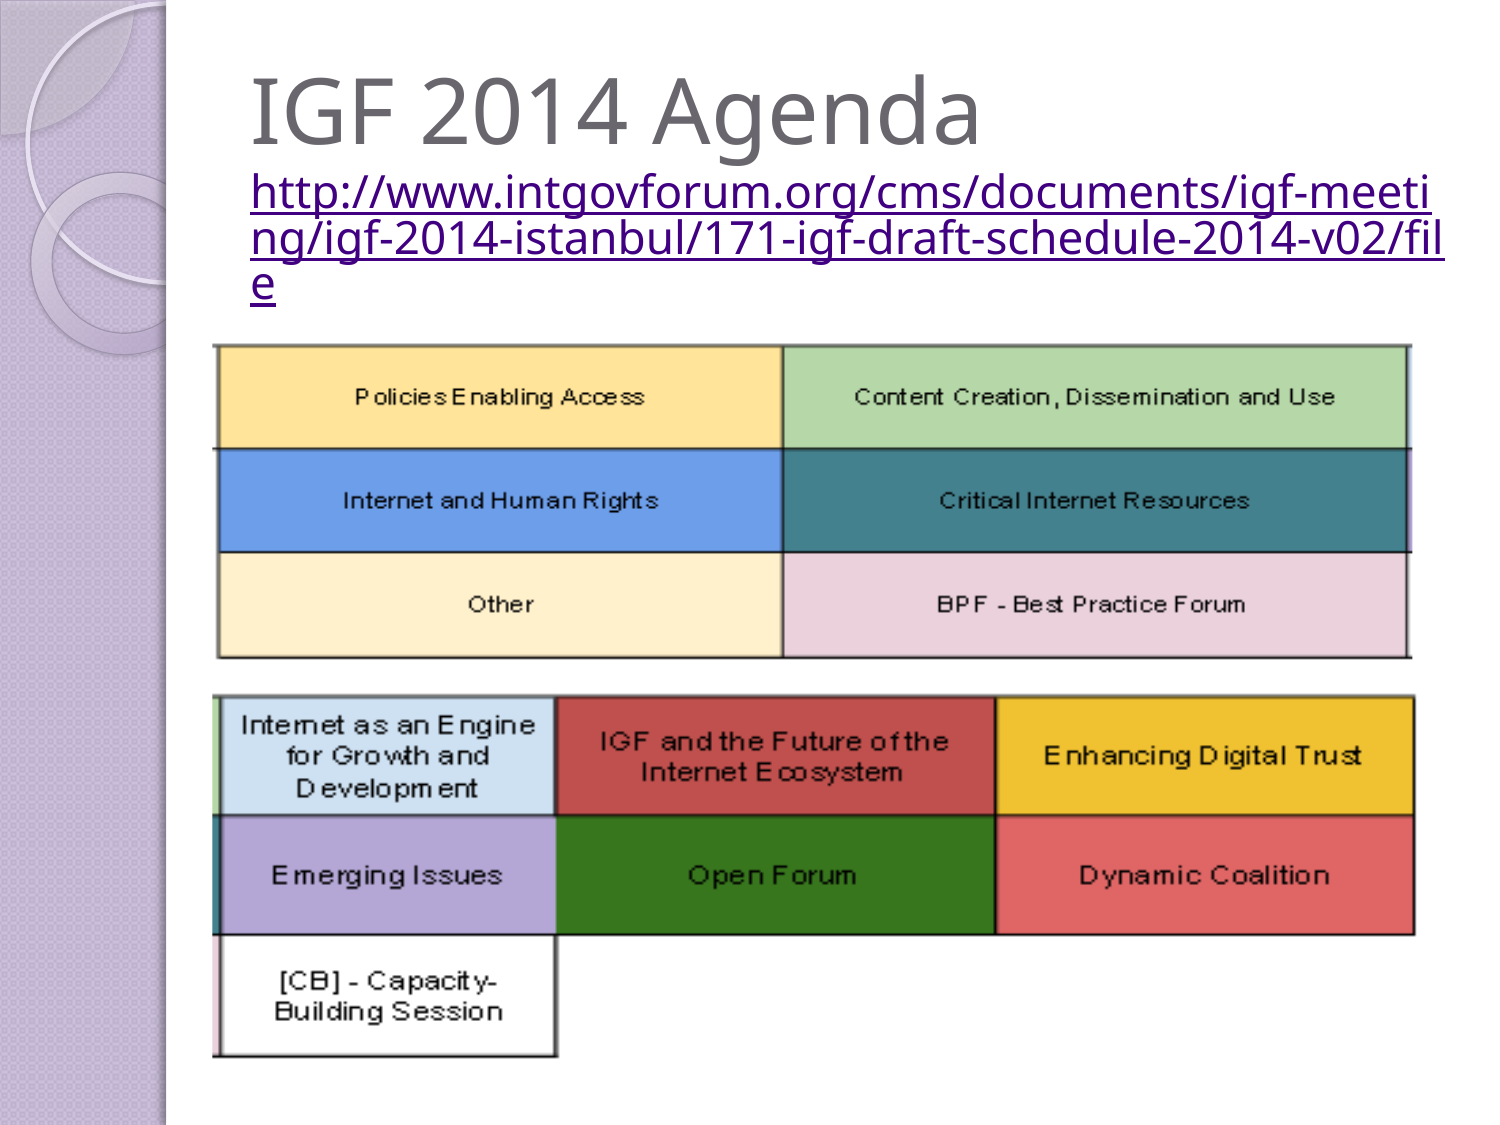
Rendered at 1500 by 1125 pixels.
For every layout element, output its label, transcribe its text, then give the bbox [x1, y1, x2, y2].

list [212, 337, 1413, 663]
title IGF 2014 Agenda http://www.intgovforum.org/cms/documents/igf-meeting/igf-2014-istanbul/171-igf-draft-schedule-2014-v02/file [235, 45, 1466, 288]
picture [212, 687, 1426, 1063]
